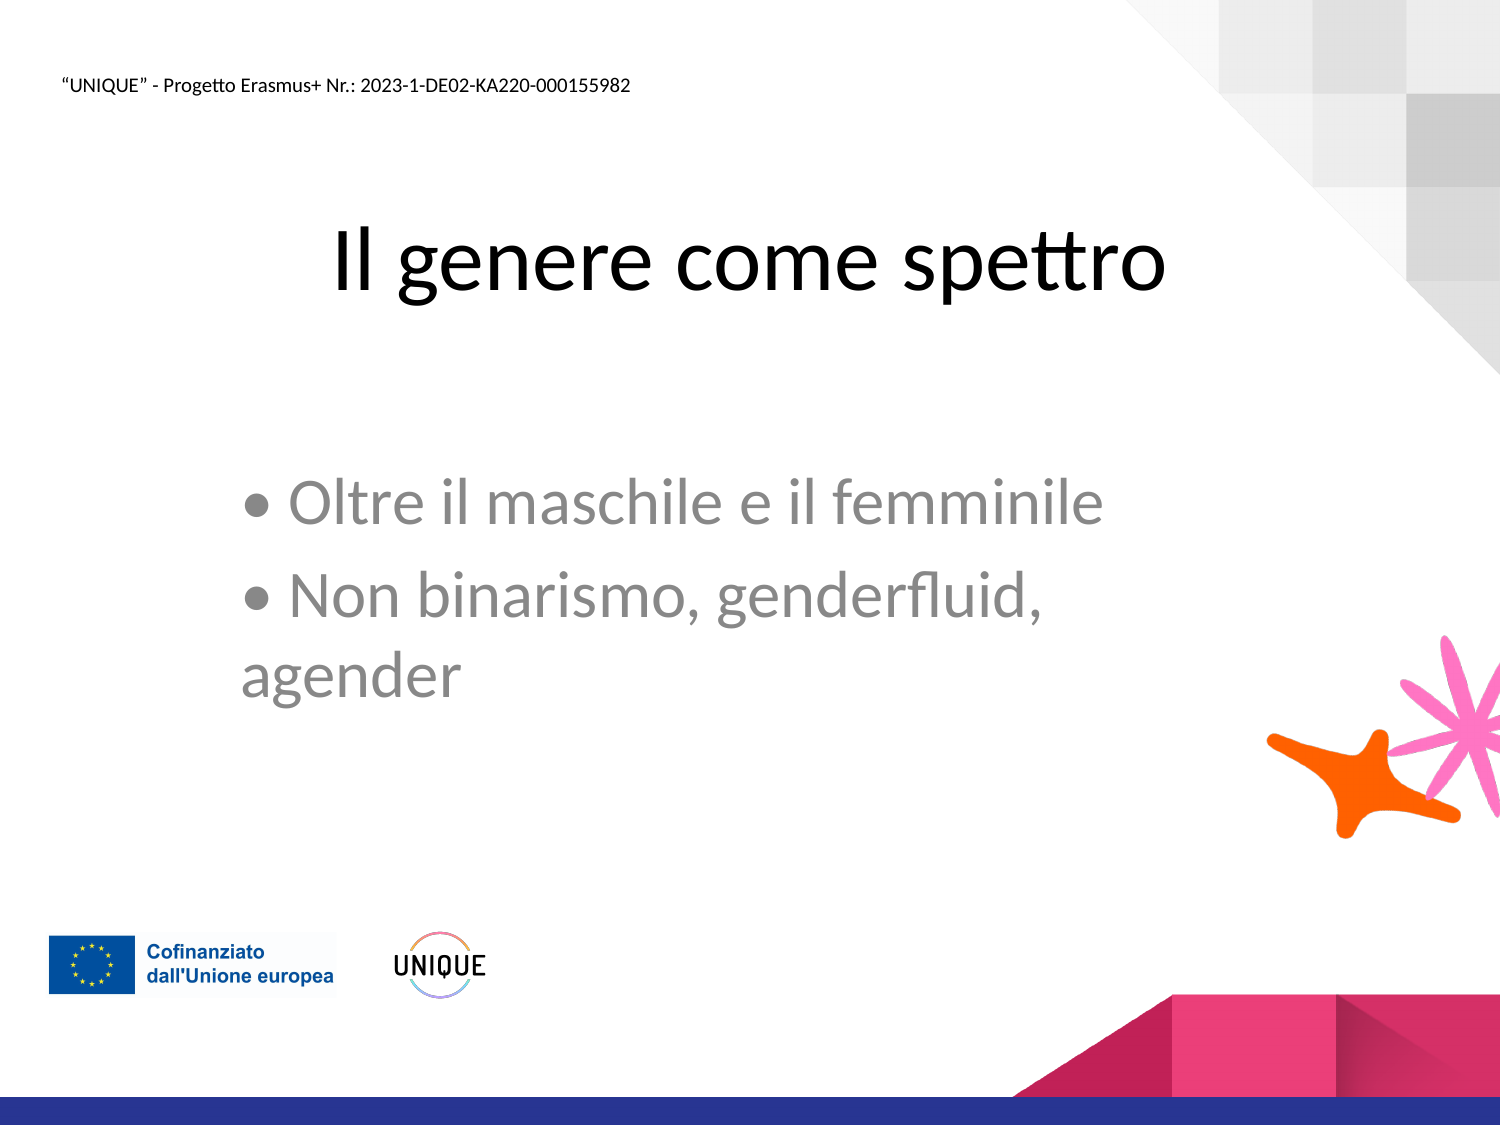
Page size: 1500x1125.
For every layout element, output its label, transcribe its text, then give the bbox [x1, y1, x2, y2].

subtitle • Oltre il maschile e il femminile • Non binarismo, genderfluid, agender [225, 450, 1275, 738]
title Il genere come spettro [112, 132, 1388, 375]
picture [0, 919, 1500, 1125]
picture [1125, 0, 1500, 375]
picture [1186, 557, 1500, 981]
